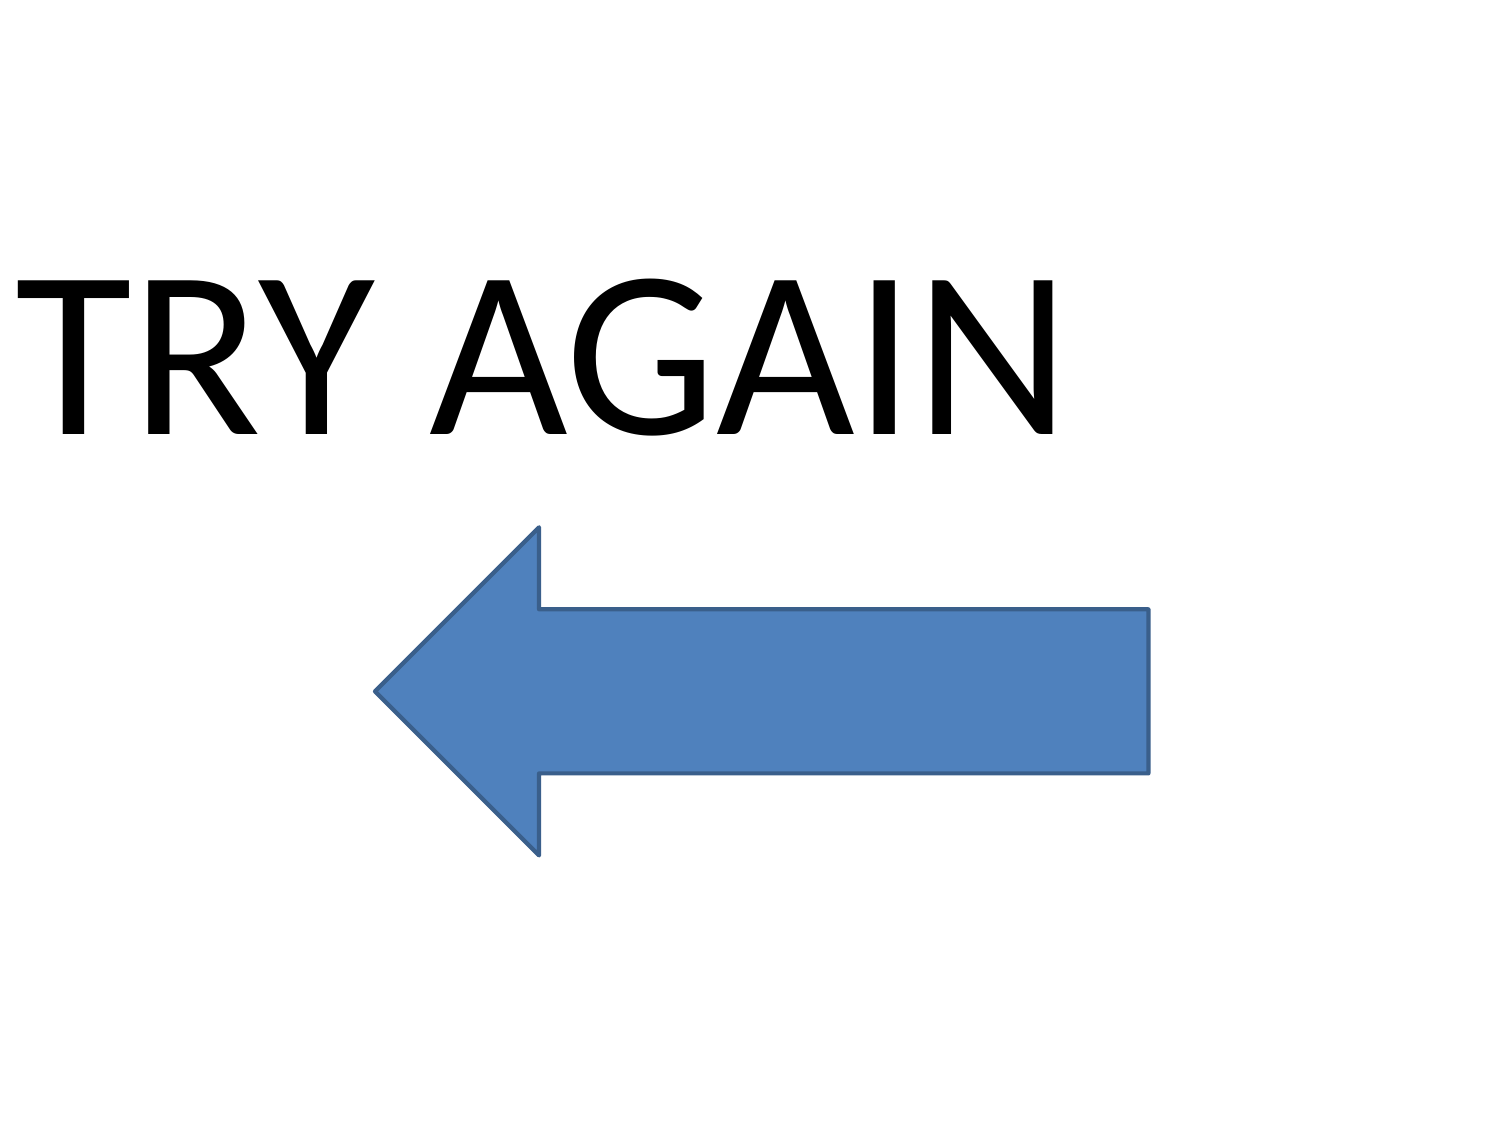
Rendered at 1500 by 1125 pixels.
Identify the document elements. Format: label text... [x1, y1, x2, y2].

list TRY AGAIN [0, 187, 1332, 466]
text_box [372, 525, 1151, 858]
